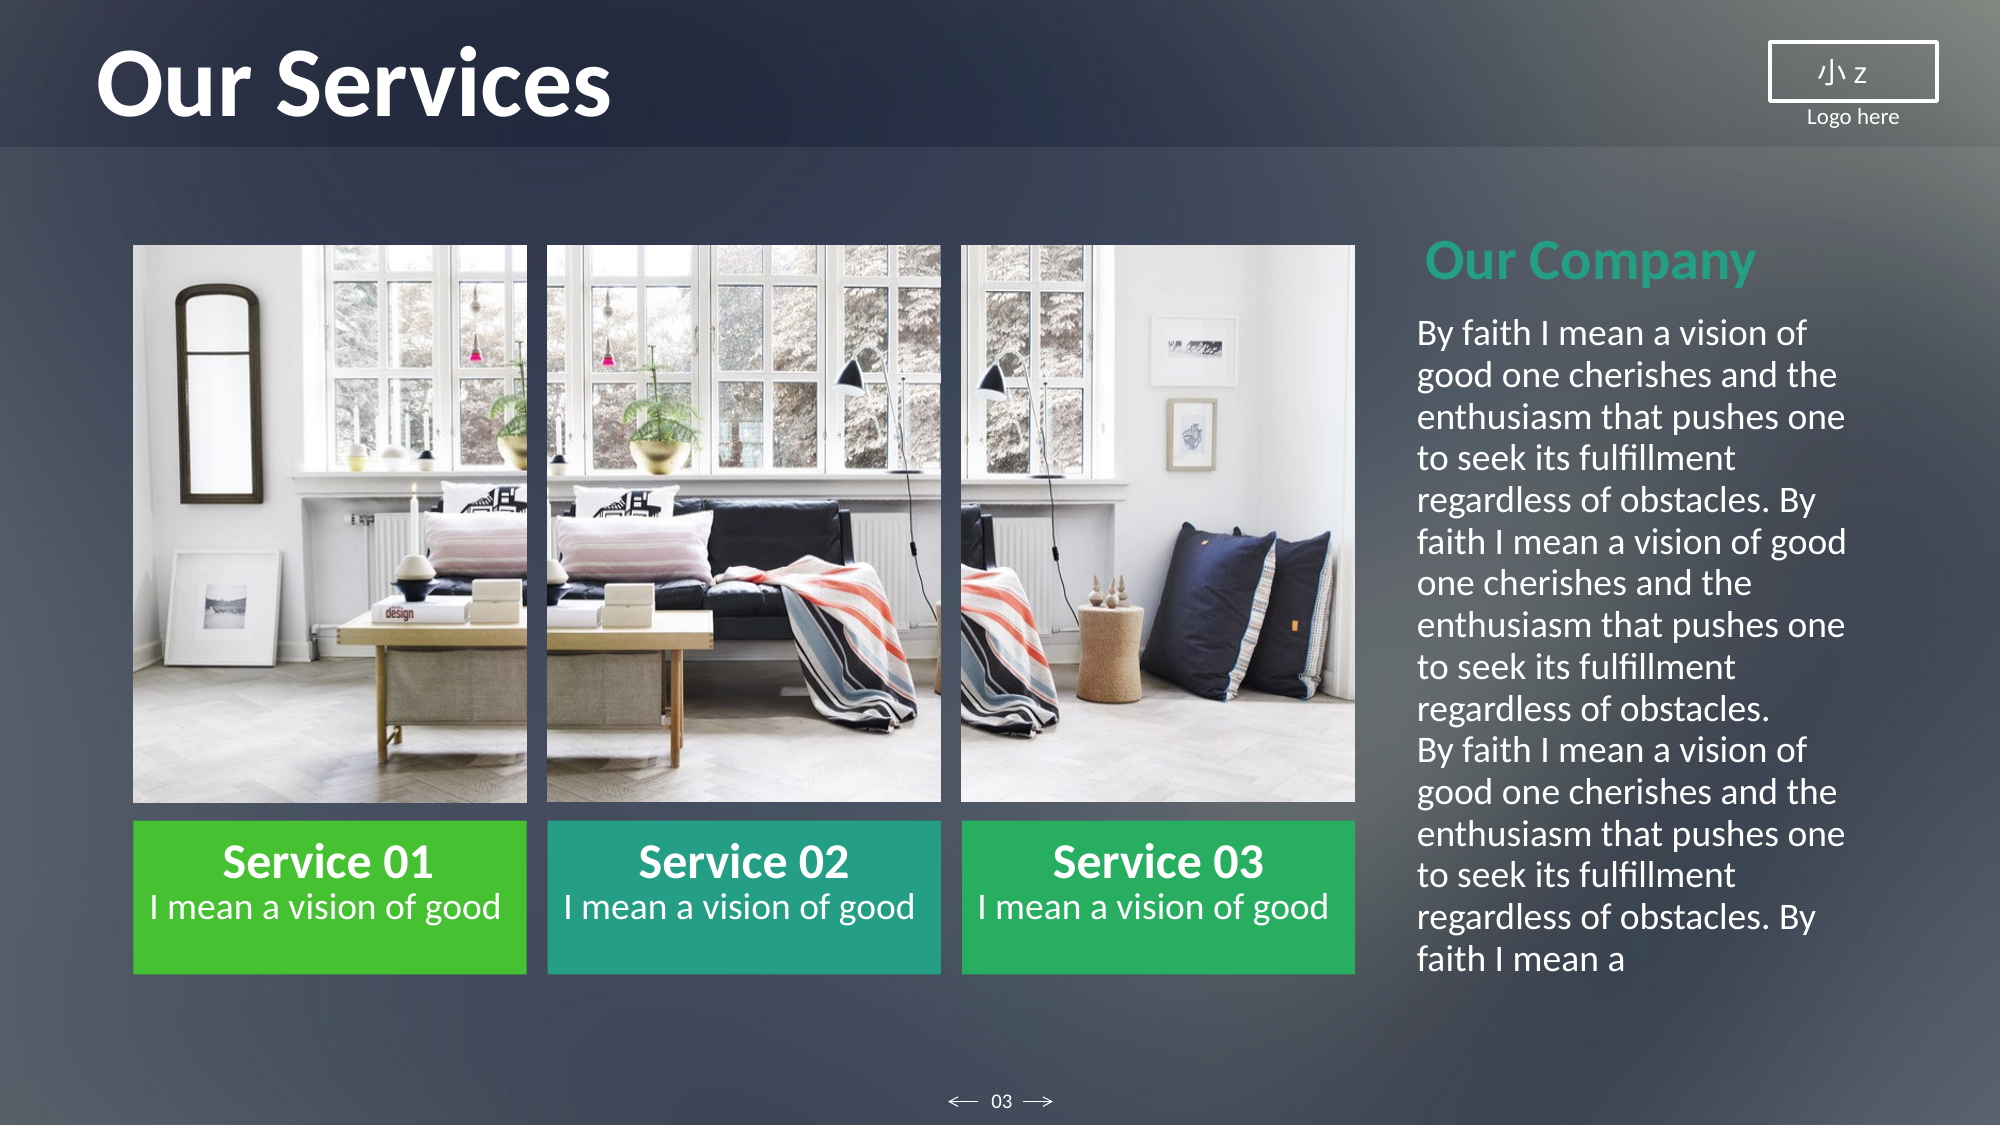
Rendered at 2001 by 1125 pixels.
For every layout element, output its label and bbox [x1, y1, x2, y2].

text_box [131, 820, 528, 975]
picture [0, 0, 2000, 1125]
text_box [960, 820, 1356, 975]
text_box [1769, 41, 1938, 138]
text_box [947, 1079, 1054, 1123]
text_box [546, 820, 943, 975]
